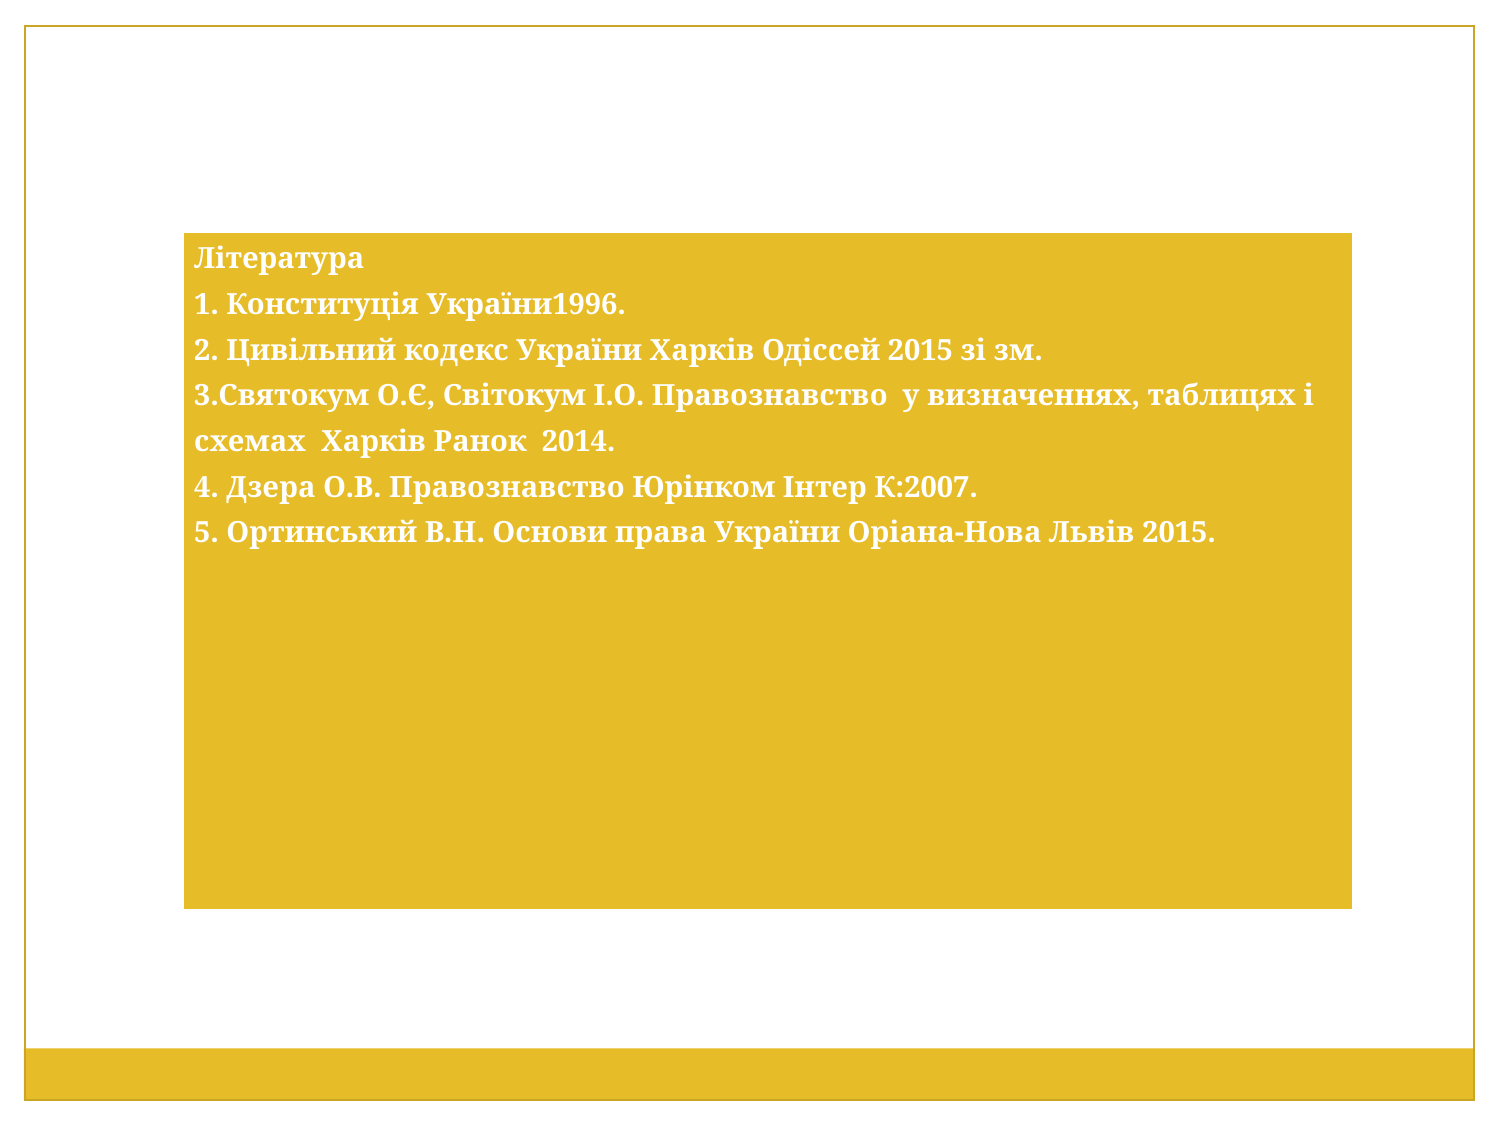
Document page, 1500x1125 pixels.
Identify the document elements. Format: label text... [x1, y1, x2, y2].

table_header Література 1. Конституція України1996. 2. Цивільний кодекс України Харків Одіссей 2015 зі зм. 3.Святокум О.Є, Світокум І.О. Правознавство у визначеннях, таблицях і схемах Харків Ранок 2014. 4. Дзера О.В. Правознавство Юрінком Інтер К:2007. 5. Ортинський В.Н. Основи права України Оріана-Нова Львів 2015. [184, 233, 1352, 909]
